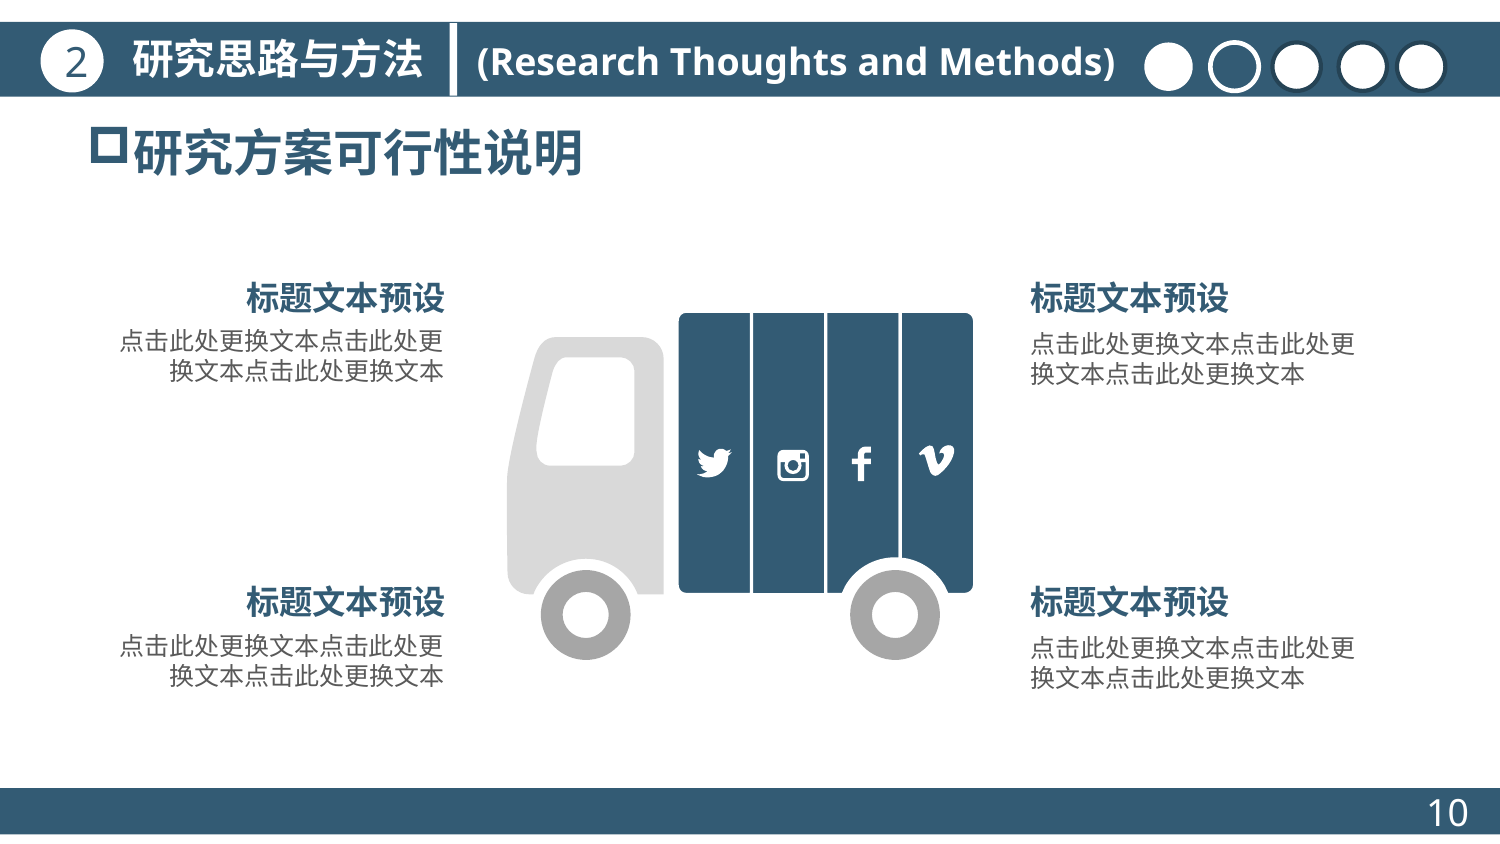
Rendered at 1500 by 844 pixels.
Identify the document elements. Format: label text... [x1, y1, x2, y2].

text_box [103, 276, 458, 392]
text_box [505, 310, 976, 661]
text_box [1018, 277, 1388, 395]
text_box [85, 580, 458, 698]
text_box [1018, 580, 1370, 699]
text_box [0, 781, 1500, 843]
text_box 研究方案可行性说明 [72, 114, 621, 190]
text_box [0, 21, 1500, 98]
